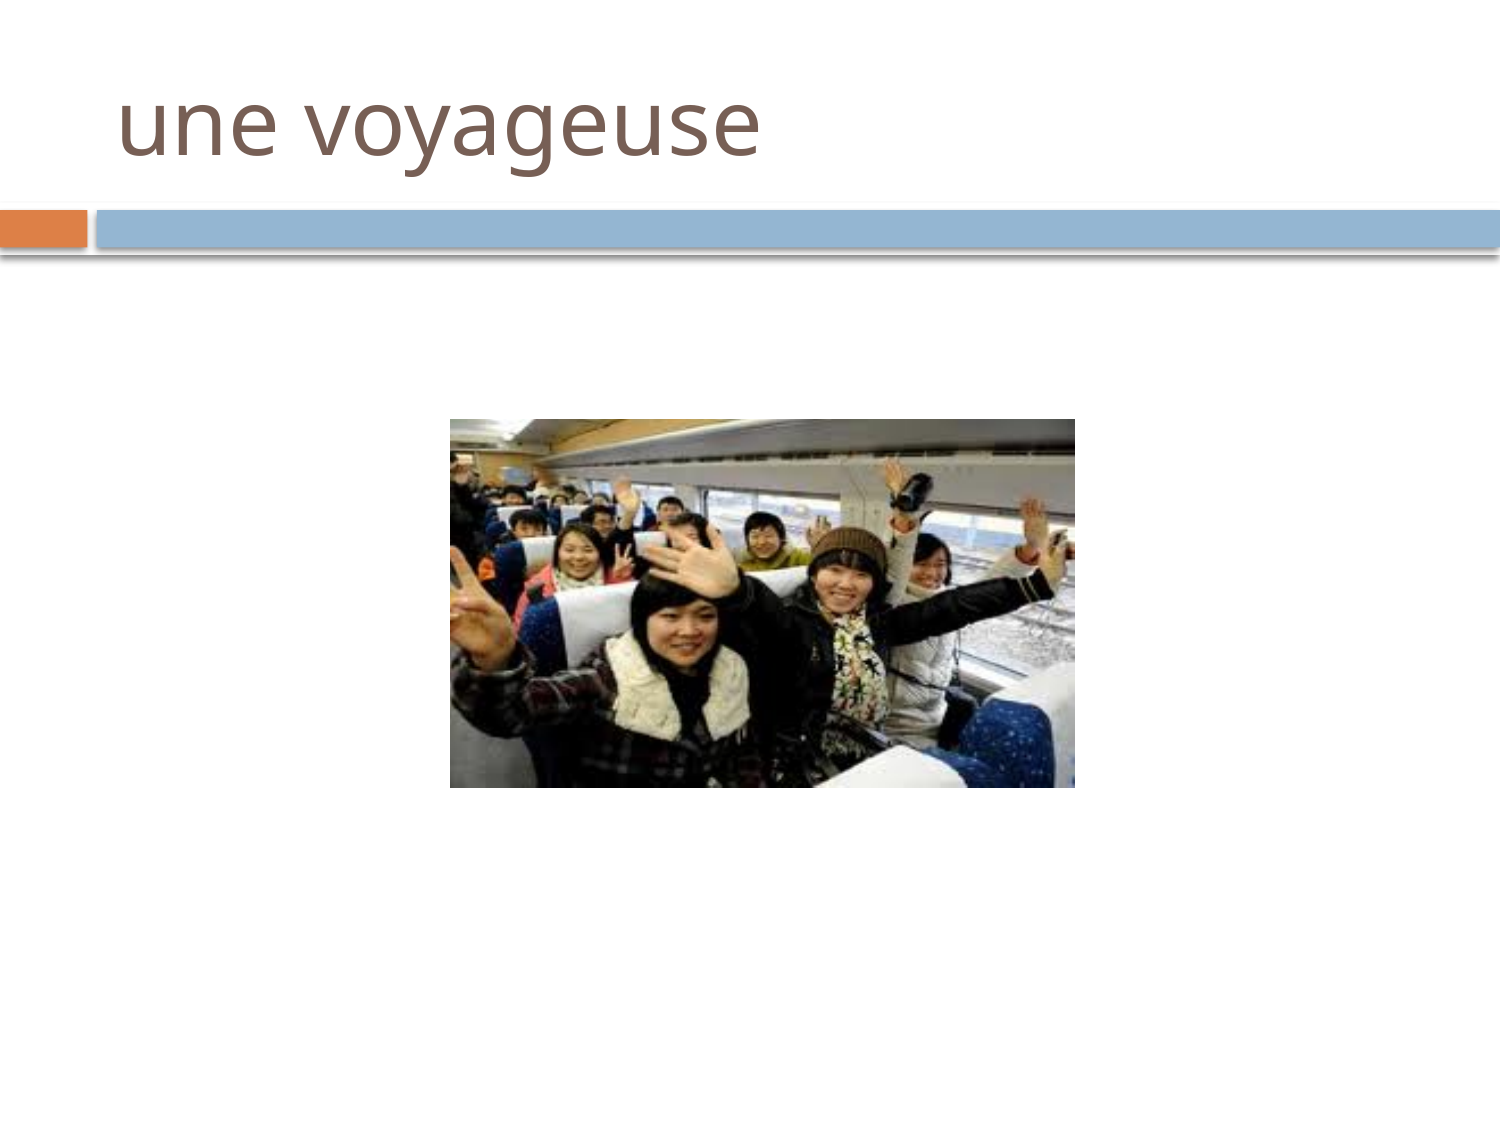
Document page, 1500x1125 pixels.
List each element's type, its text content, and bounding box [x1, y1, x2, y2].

picture [449, 419, 1076, 788]
title une voyageuse [100, 37, 1438, 200]
